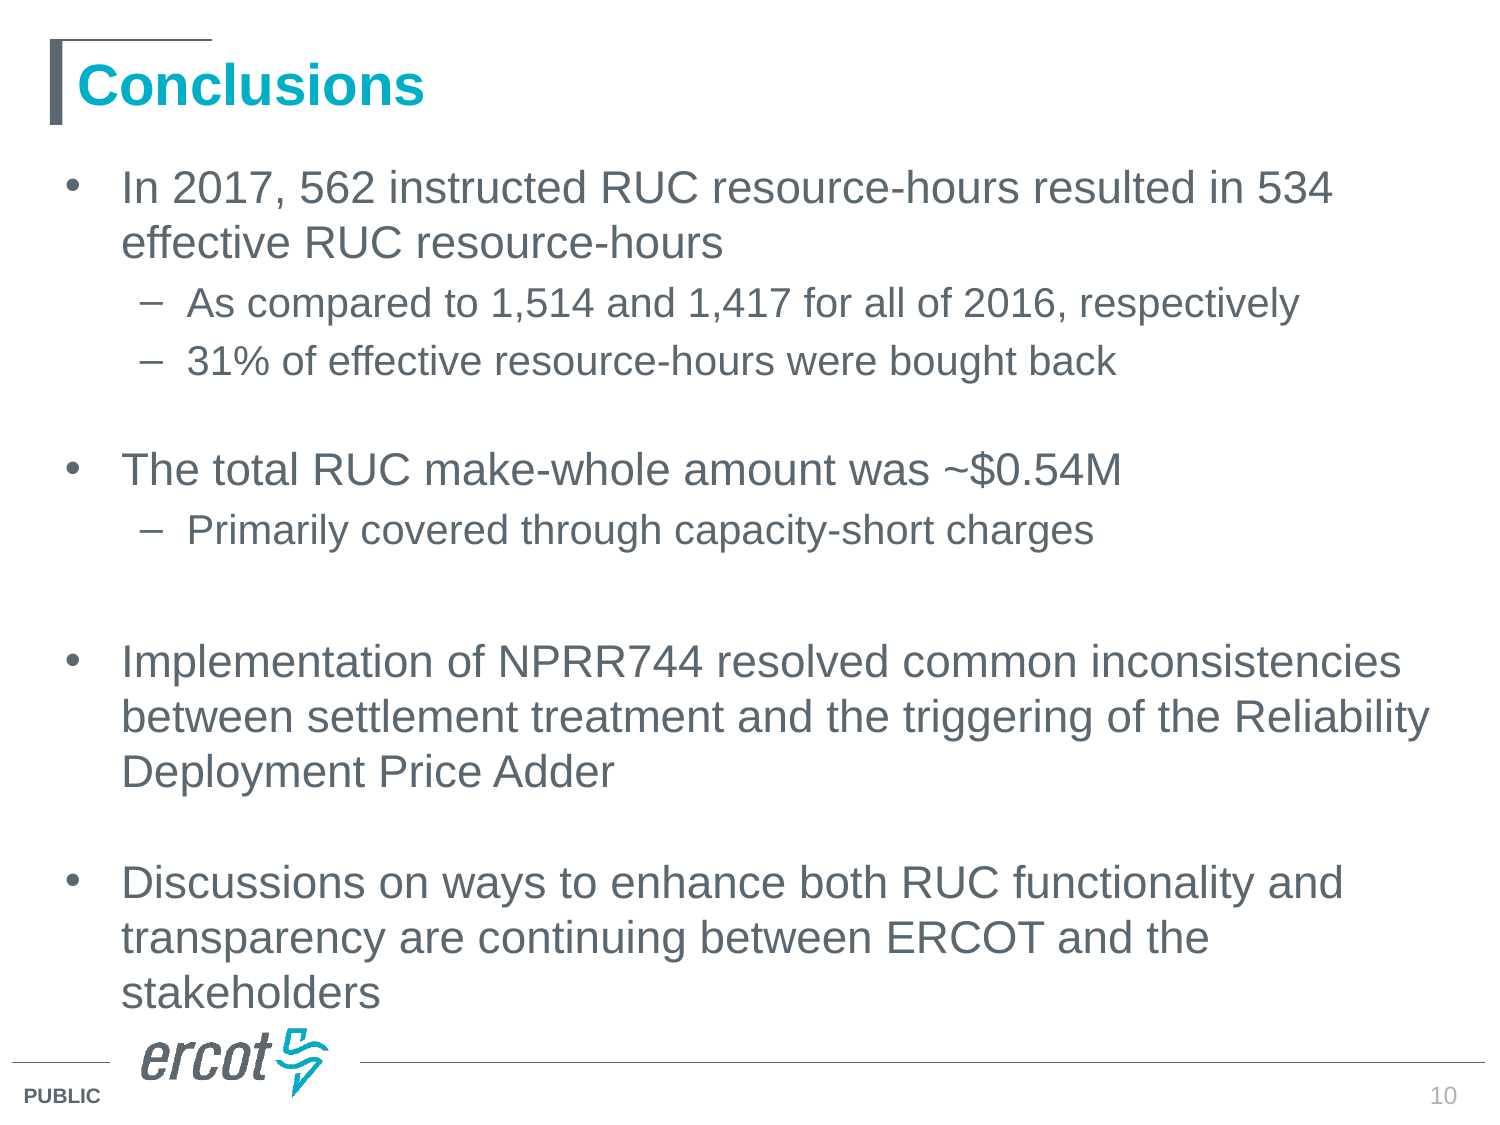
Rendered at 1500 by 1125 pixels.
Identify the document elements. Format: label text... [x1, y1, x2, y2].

picture [137, 1024, 332, 1100]
title Conclusions [62, 39, 1450, 125]
list In 2017, 562 instructed RUC resource-hours resulted in 534 effective RUC resource-hours As compared to 1,514 and 1,417 for all of 2016, respectively 31% of effective resource-hours were bought back The total RUC make-whole amount was ~$0.54M Primarily covered through capacity-short charges Implementation of NPRR744 resolved common inconsistencies between settlement treatment and the triggering of the Reliability Deployment Price Adder Discussions on ways to enhance both RUC functionality and transparency are continuing between ERCOT and the stakeholders [50, 149, 1450, 979]
slide_number 10 [1400, 1076, 1488, 1113]
